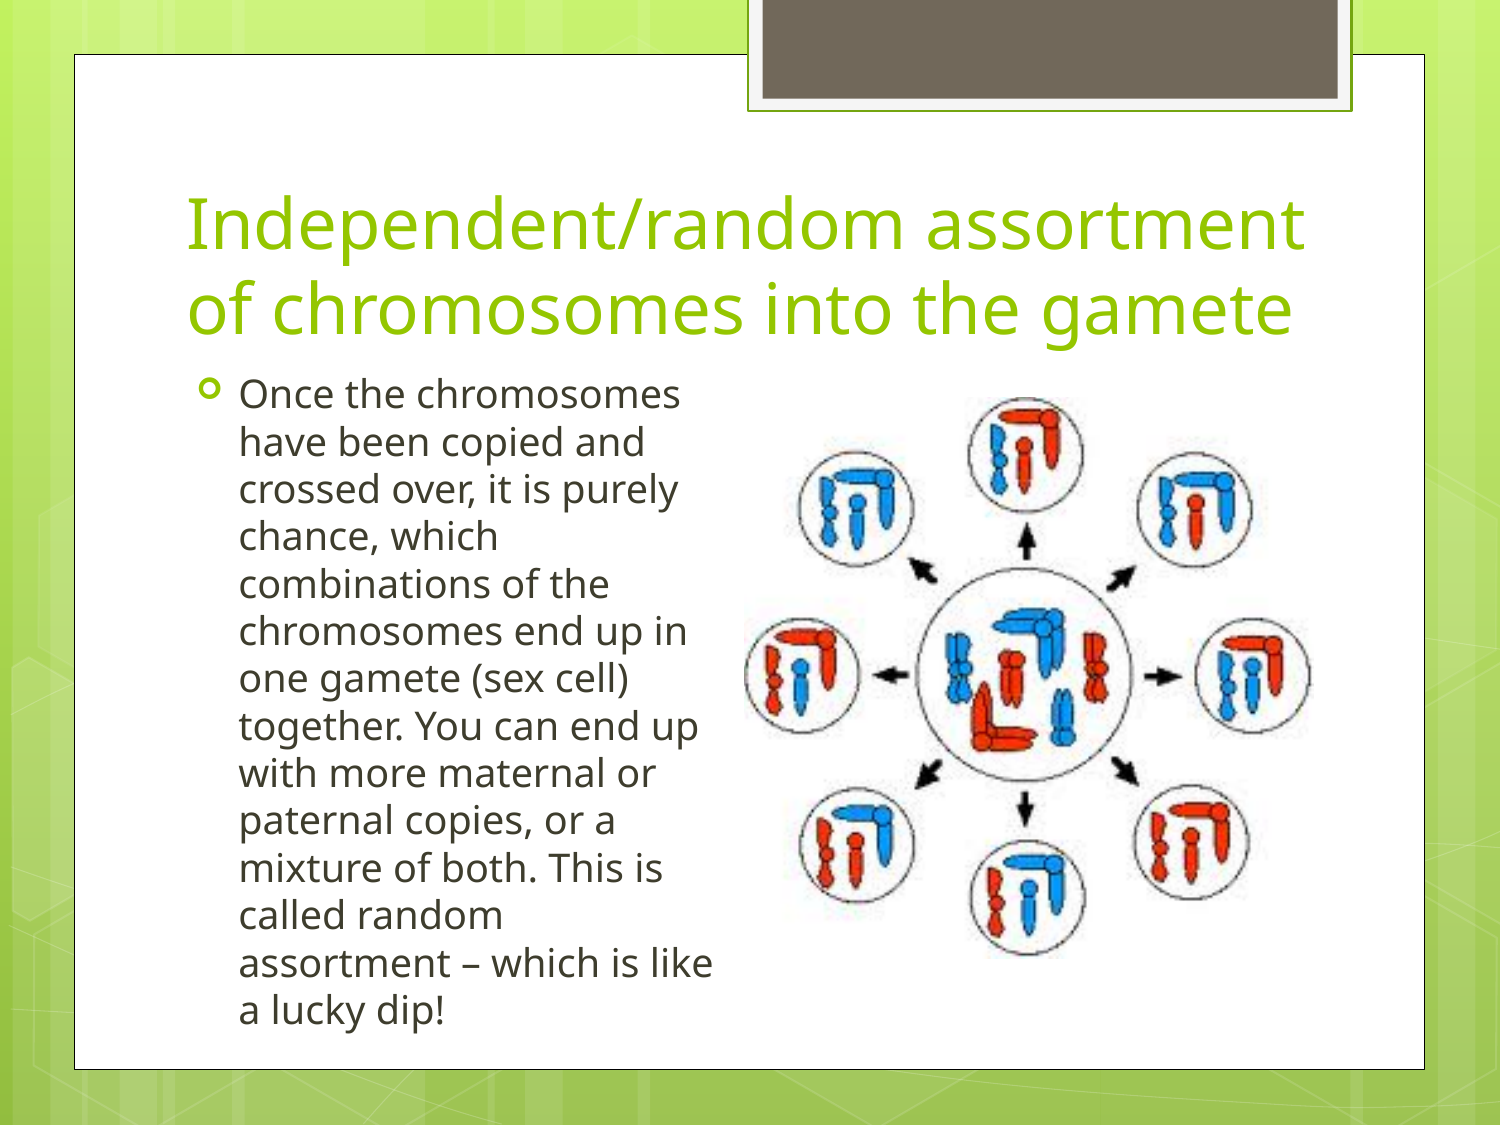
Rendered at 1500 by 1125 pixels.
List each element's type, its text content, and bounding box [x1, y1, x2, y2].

title Independent/random assortment of chromosomes into the gamete [171, 168, 1324, 357]
picture [744, 396, 1314, 959]
list Once the chromosomes have been copied and crossed over, it is purely chance, which combinations of the chromosomes end up in one gamete (sex cell) together. You can end up with more maternal or paternal copies, or a mixture of both. This is called random assortment – which is like a lucky dip! [171, 361, 732, 1047]
